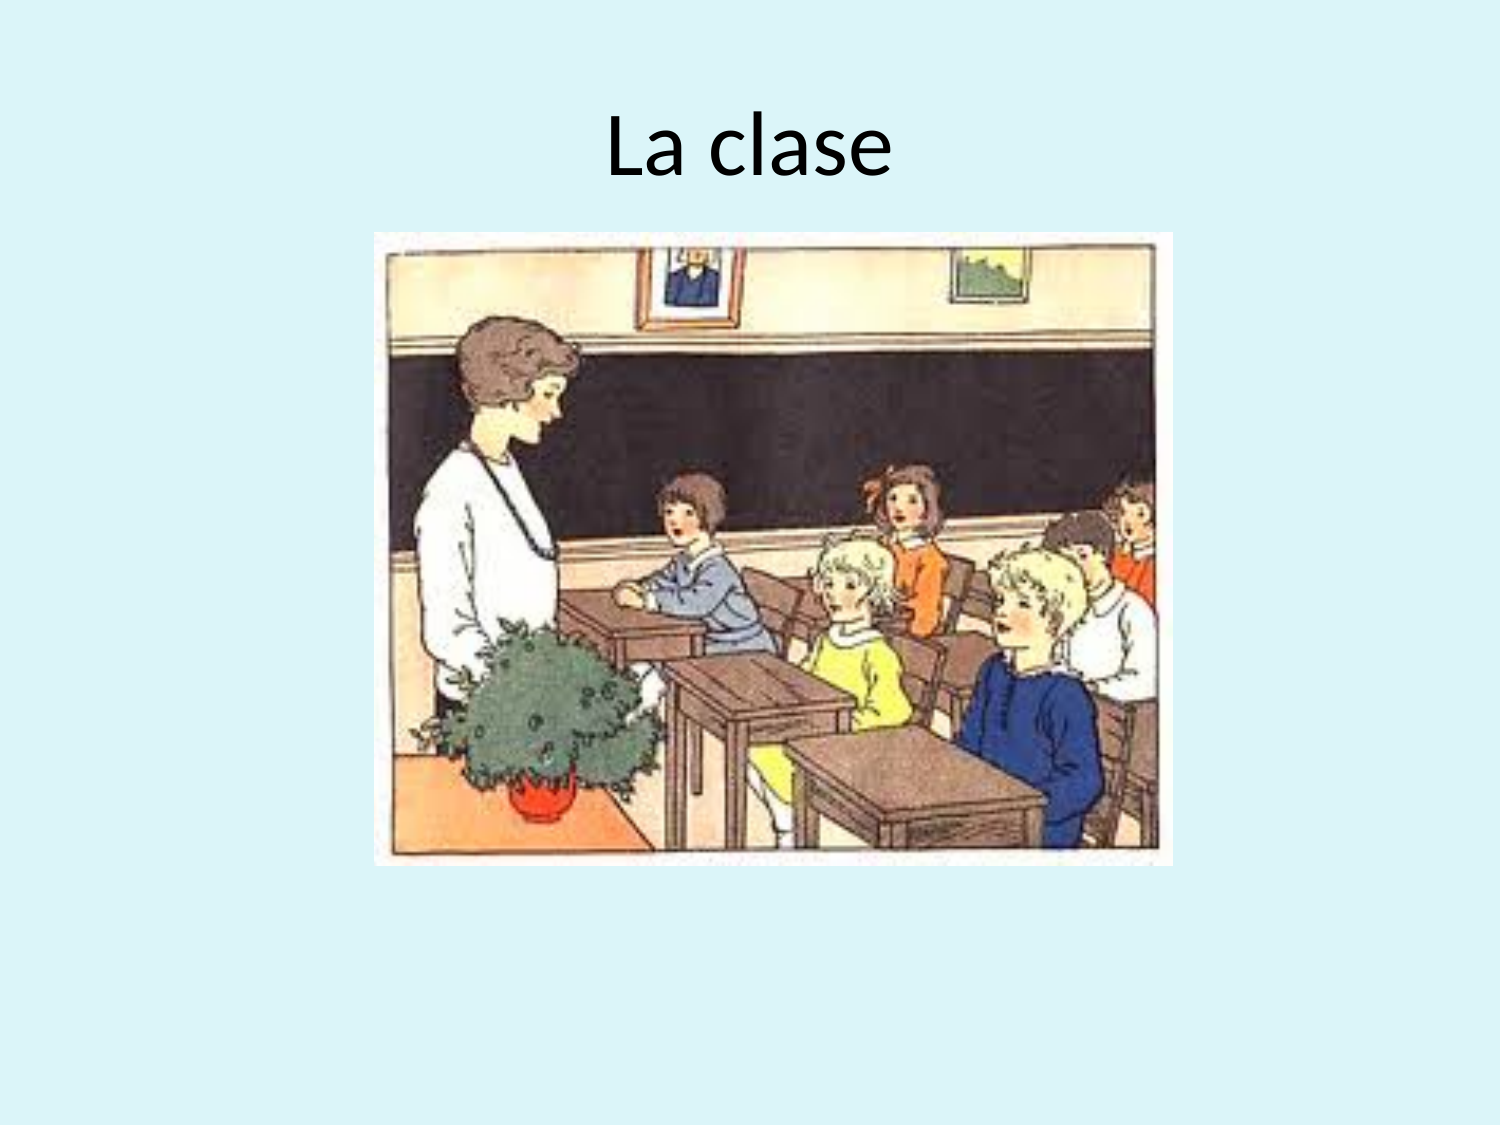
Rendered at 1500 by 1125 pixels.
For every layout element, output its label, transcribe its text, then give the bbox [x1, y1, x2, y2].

picture [374, 232, 1174, 867]
title La clase [75, 45, 1425, 233]
